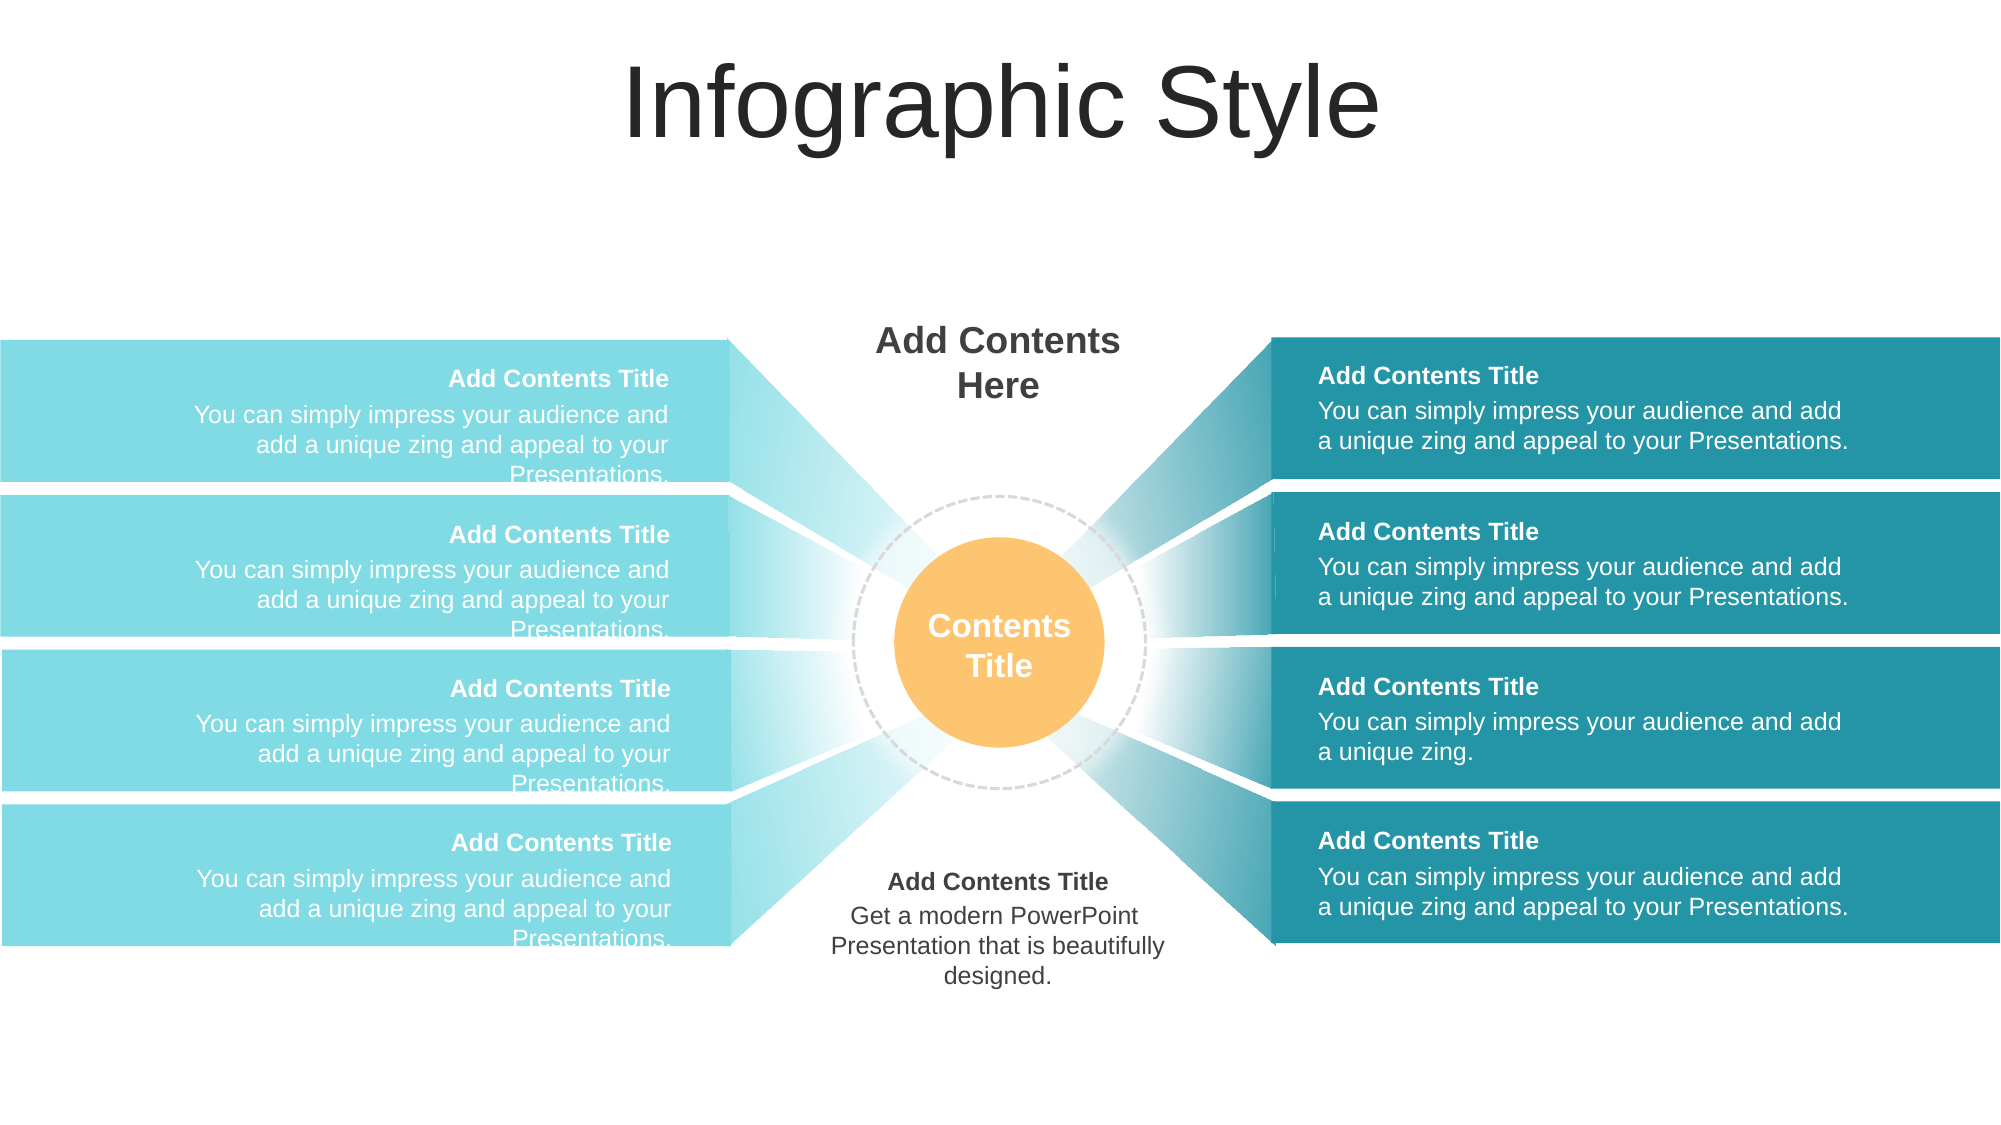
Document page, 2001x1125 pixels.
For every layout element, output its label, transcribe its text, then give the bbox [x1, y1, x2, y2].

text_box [815, 458, 1183, 826]
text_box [130, 355, 685, 467]
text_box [131, 511, 686, 623]
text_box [999, 337, 2000, 946]
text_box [0, 338, 1004, 947]
text_box Add Contents Here [799, 308, 1197, 338]
list Infographic Style [53, 47, 1952, 166]
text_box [132, 665, 687, 777]
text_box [133, 819, 688, 931]
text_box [1303, 662, 1867, 774]
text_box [1303, 817, 1867, 929]
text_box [1303, 352, 1867, 464]
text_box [1303, 508, 1867, 620]
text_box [813, 857, 1183, 998]
